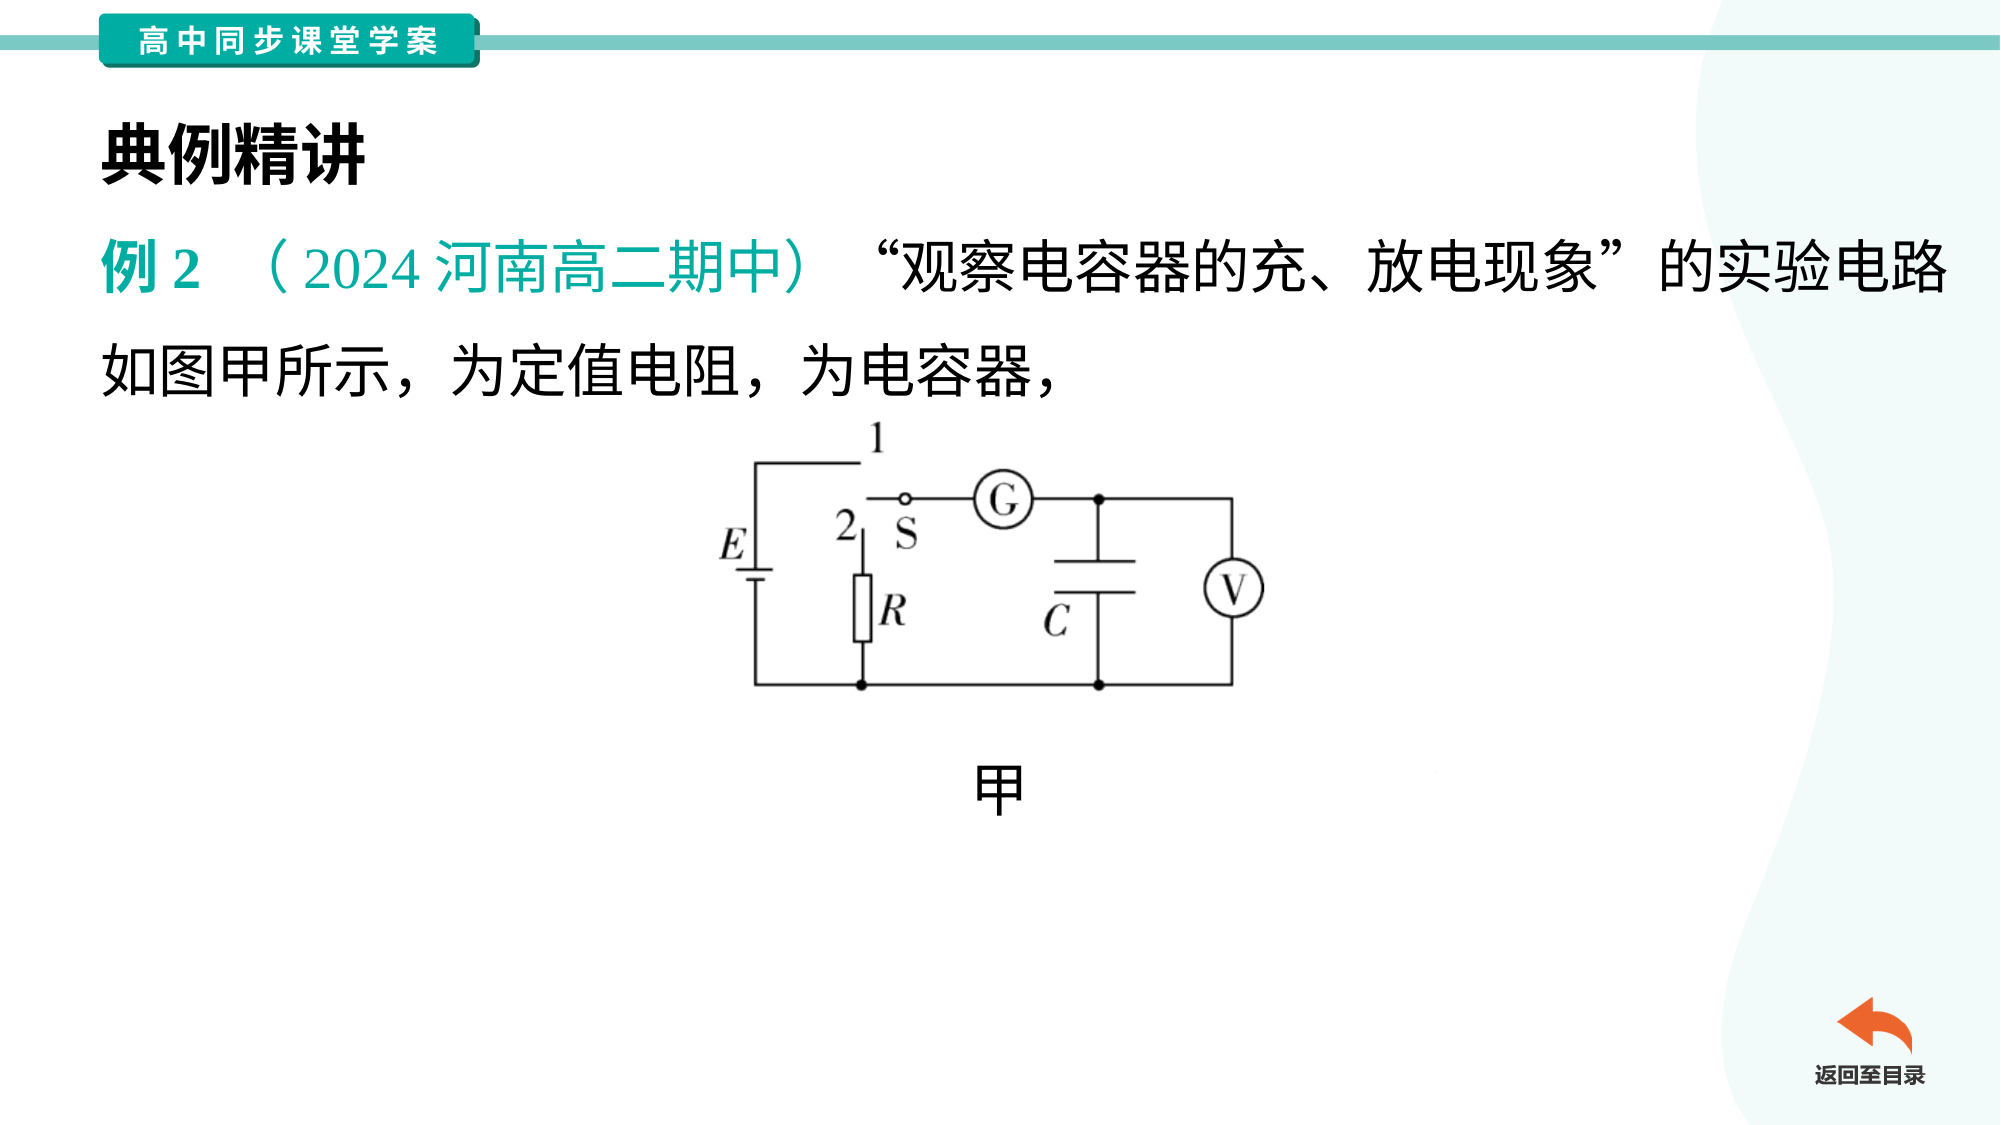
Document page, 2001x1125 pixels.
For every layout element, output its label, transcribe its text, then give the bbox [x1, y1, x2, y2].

text_box 典例精讲 [100, 76, 1899, 254]
picture [0, 0, 2000, 1125]
text_box 甲 [963, 718, 1036, 882]
